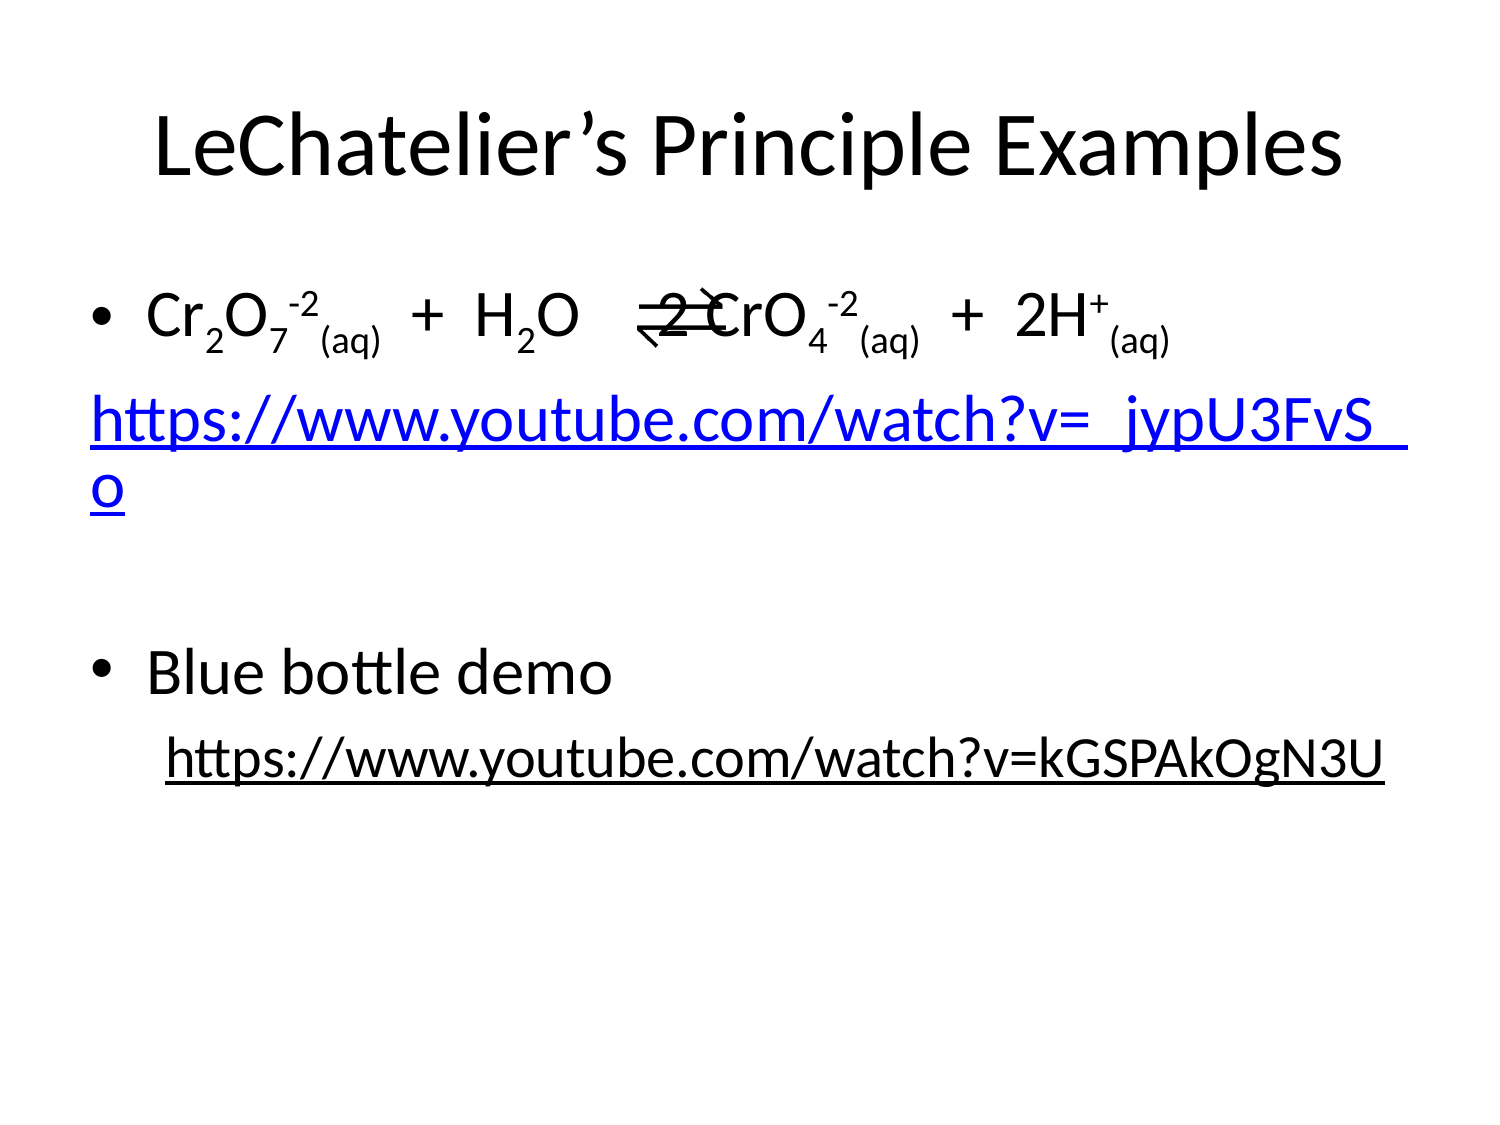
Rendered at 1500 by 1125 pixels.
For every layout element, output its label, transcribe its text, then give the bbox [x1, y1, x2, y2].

title LeChatelier’s Principle Examples [75, 45, 1425, 233]
list Cr2O7-2(aq) + H2O 2 CrO4-2(aq) + 2H+(aq) https://www.youtube.com/watch?v=_jypU3FvS_o Blue bottle demo https://www.youtube.com/watch?v=kGSPAkOgN3U [75, 262, 1425, 1005]
picture [637, 287, 726, 363]
